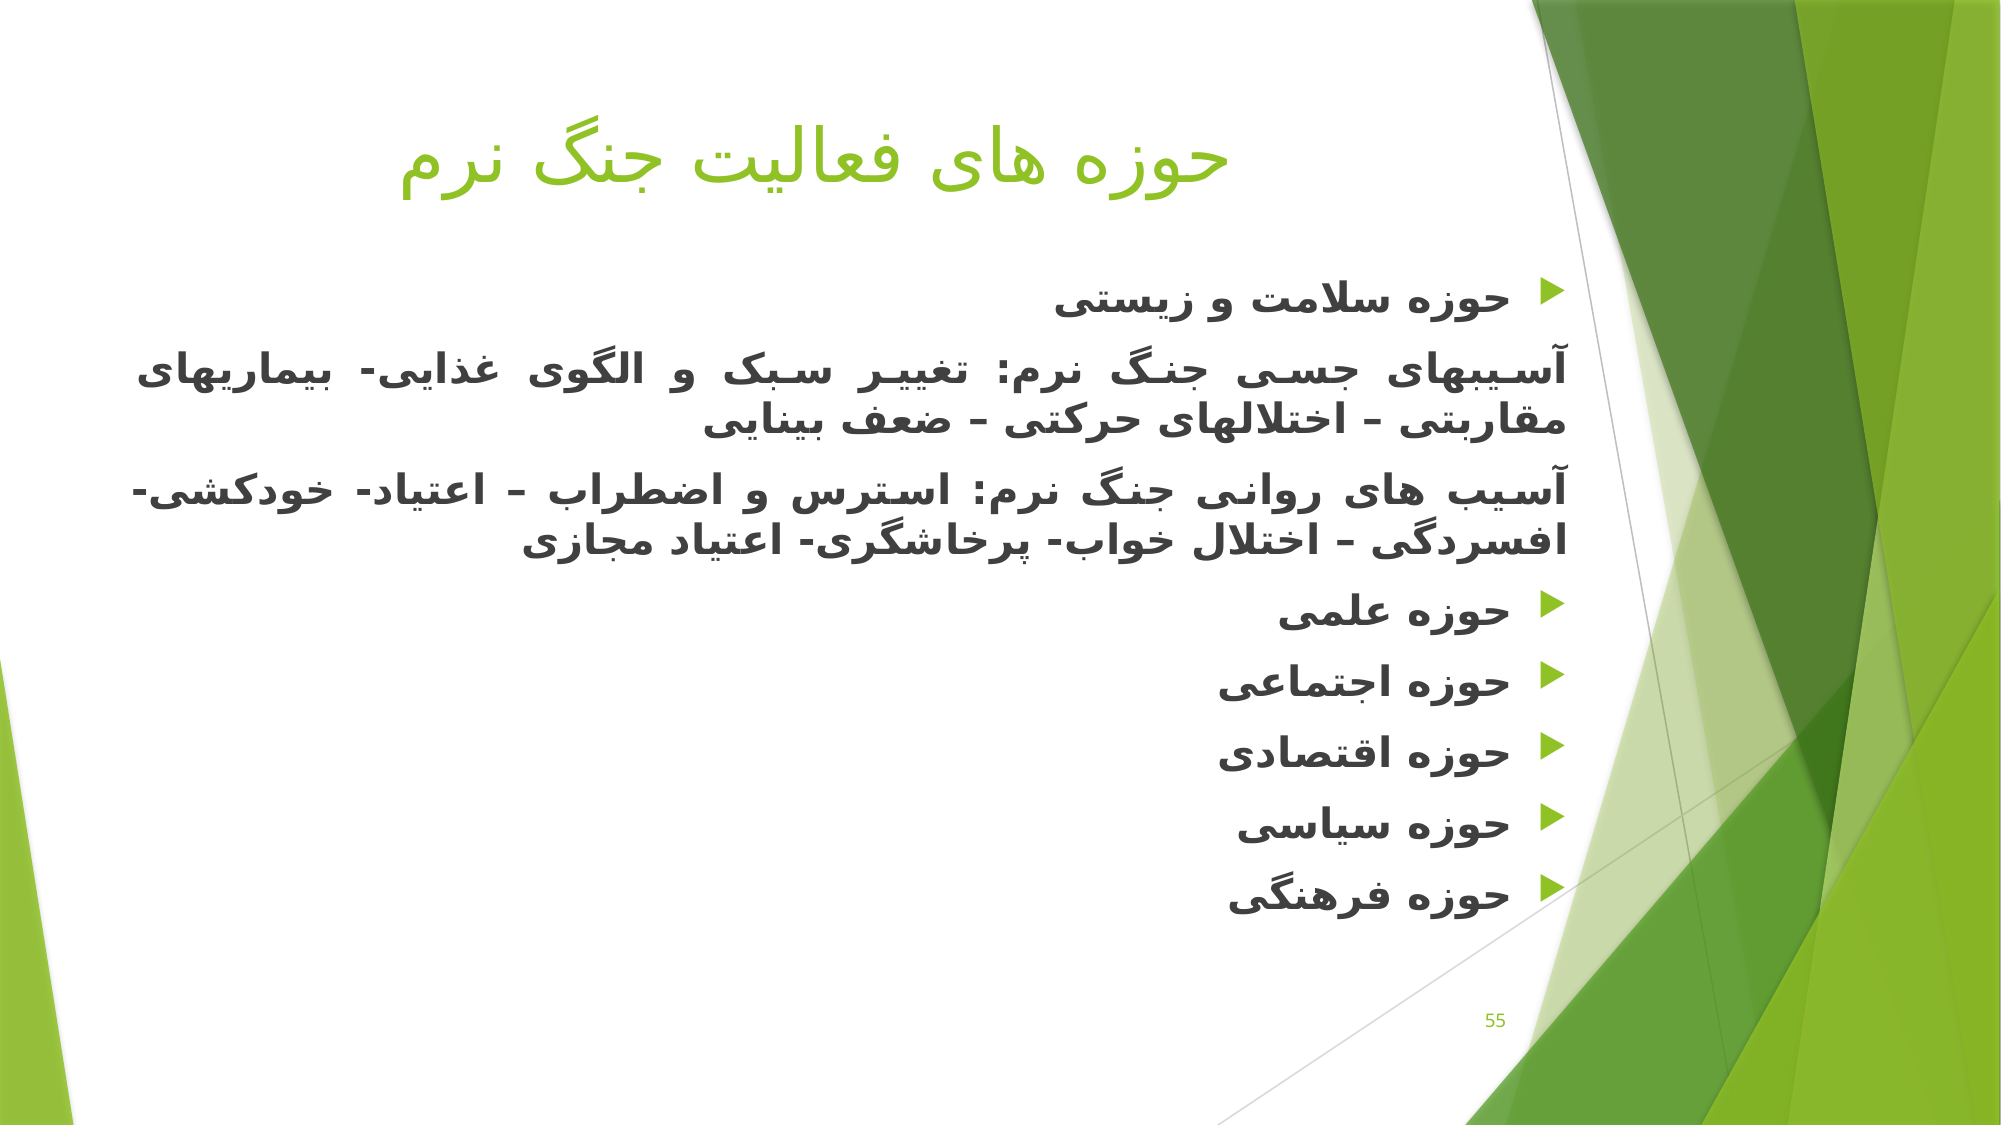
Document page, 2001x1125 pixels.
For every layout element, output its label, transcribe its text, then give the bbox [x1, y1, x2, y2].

list حوزه سلامت و زیستی آسیبهای جسی جنگ نرم: تغییر سبک و الگوی غذایی- بیماریهای مقاربتی – اختلالهای حرکتی – ضعف بینایی آسیب های روانی جنگ نرم: استرس و اضطراب – اعتیاد- خودکشی- افسردگی – اختلال خواب- پرخاشگری- اعتیاد مجازی حوزه علمی حوزه اجتماعی حوزه اقتصادی حوزه سیاسی حوزه فرهنگی [111, 263, 1584, 991]
title حوزه های فعالیت جنگ نرم [111, 99, 1522, 263]
slide_number 55 [1409, 991, 1522, 1051]
